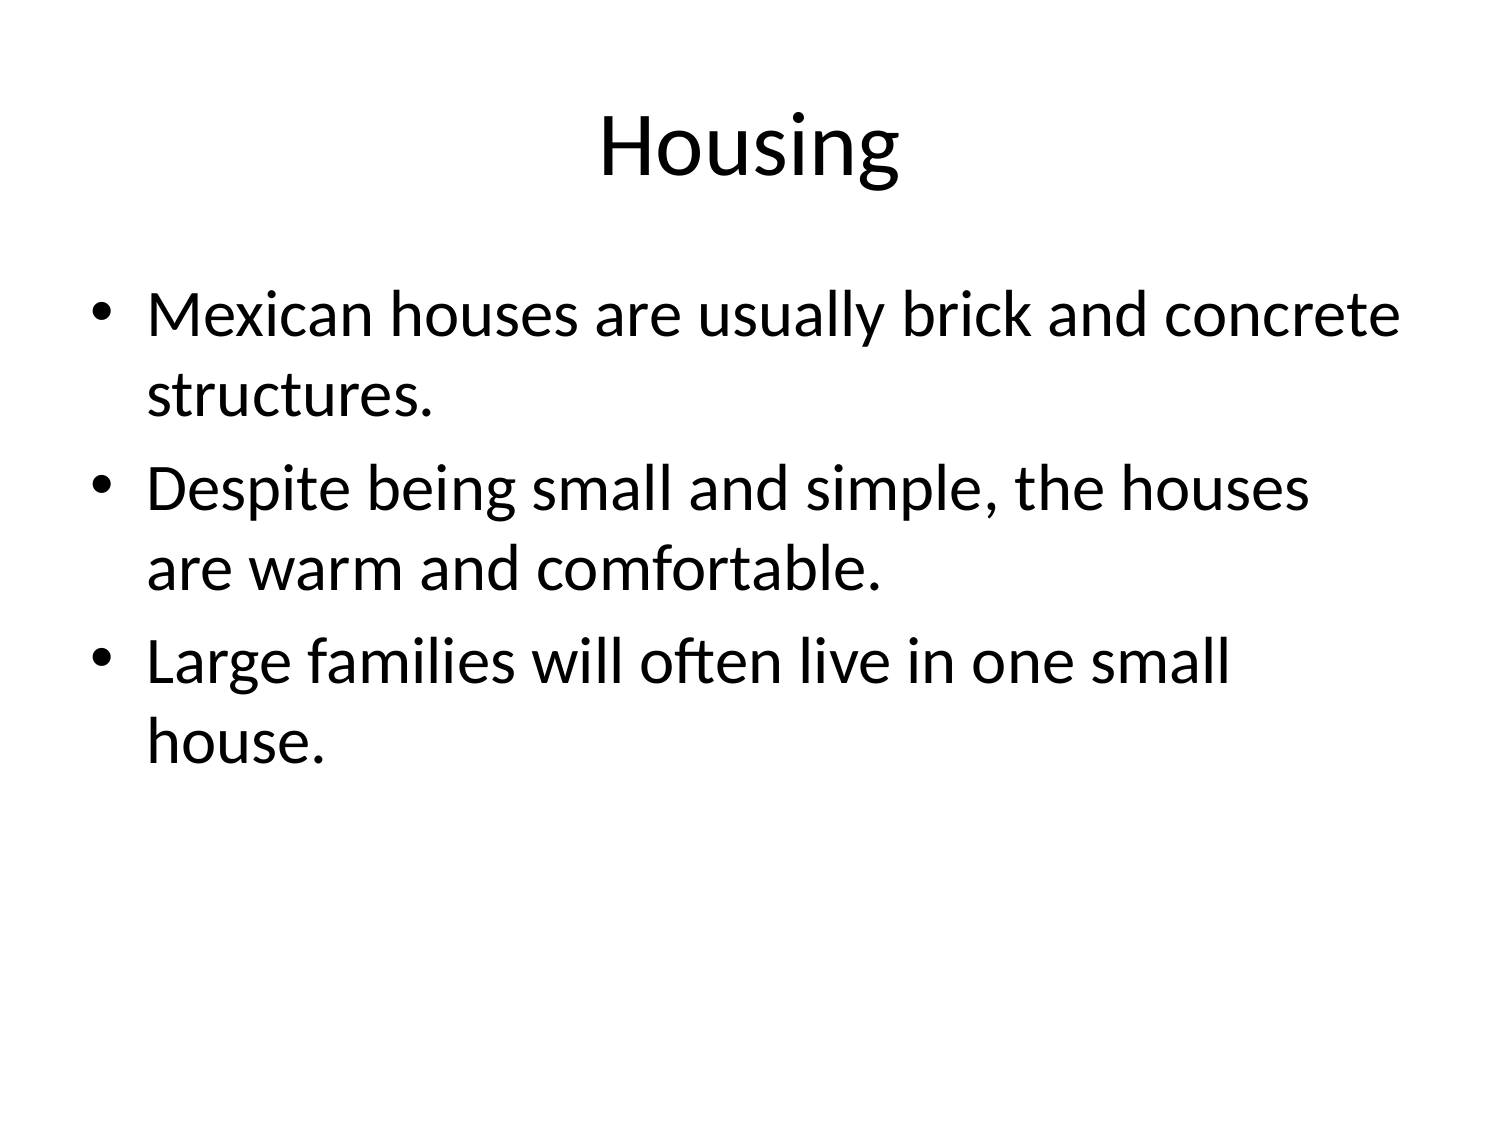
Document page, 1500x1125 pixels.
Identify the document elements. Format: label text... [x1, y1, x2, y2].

title Housing [74, 44, 1426, 233]
list Mexican houses are usually brick and concrete structures. Despite being small and simple, the houses are warm and comfortable. Large families will often live in one small house. [74, 262, 1426, 1006]
